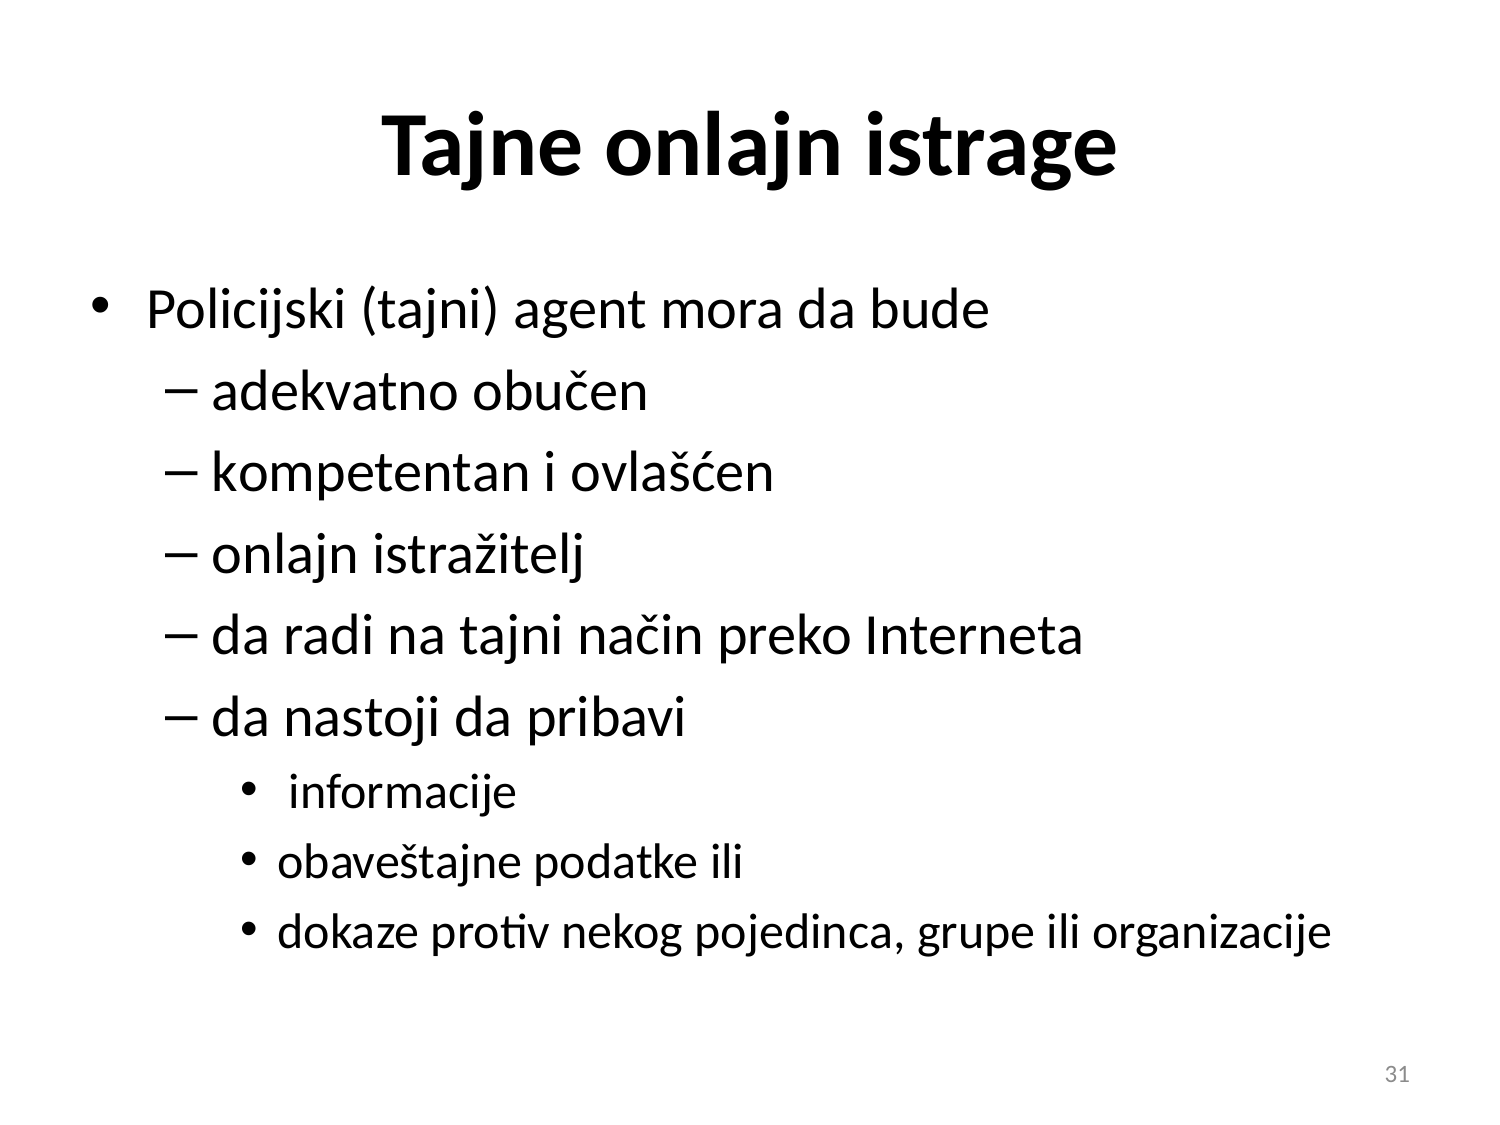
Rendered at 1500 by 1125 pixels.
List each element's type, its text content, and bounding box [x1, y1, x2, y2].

title Tajne onlajn istrage [74, 44, 1426, 233]
slide_number 31 [1074, 1042, 1425, 1103]
list Policijski (tajni) agent mora da bude adekvatno obučen kompetentan i ovlašćen onlajn istražitelj da radi na tajni način preko Interneta da nastoji da pribavi informacije obaveštajne podatke ili dokaze protiv nekog pojedinca, grupe ili organizacije [74, 262, 1426, 1006]
